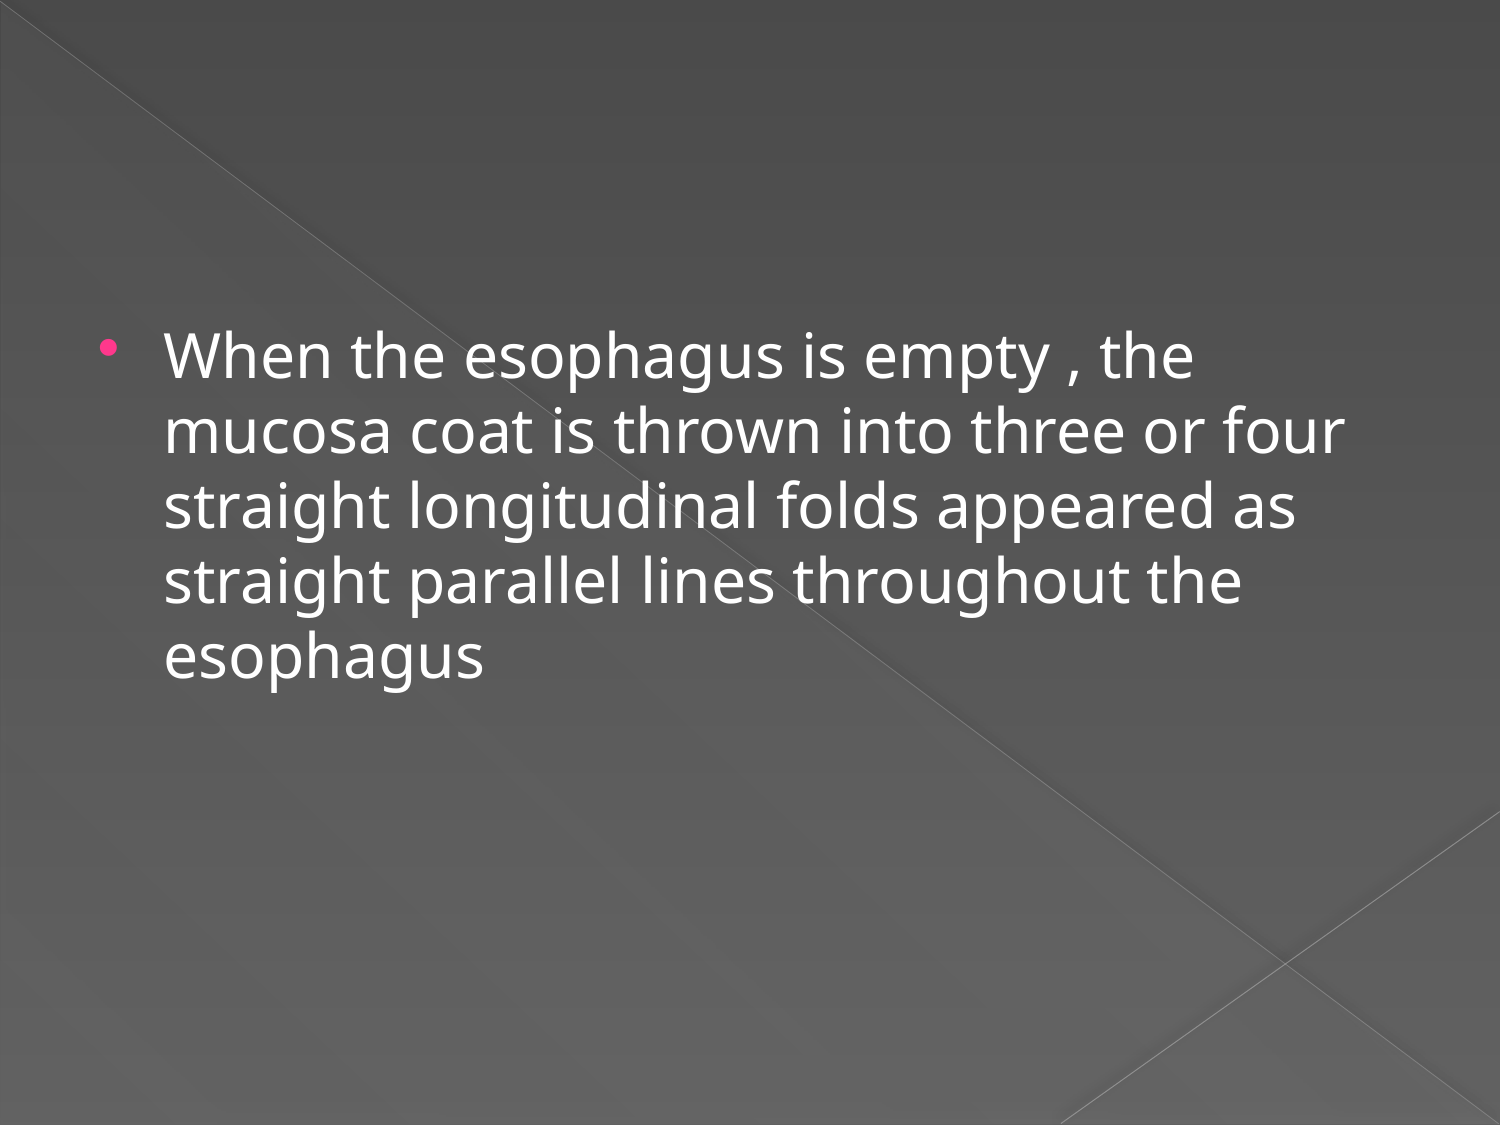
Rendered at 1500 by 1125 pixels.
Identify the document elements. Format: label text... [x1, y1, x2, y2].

list When the esophagus is empty , the mucosa coat is thrown into three or four straight longitudinal folds appeared as straight parallel lines throughout the esophagus [75, 308, 1425, 1059]
